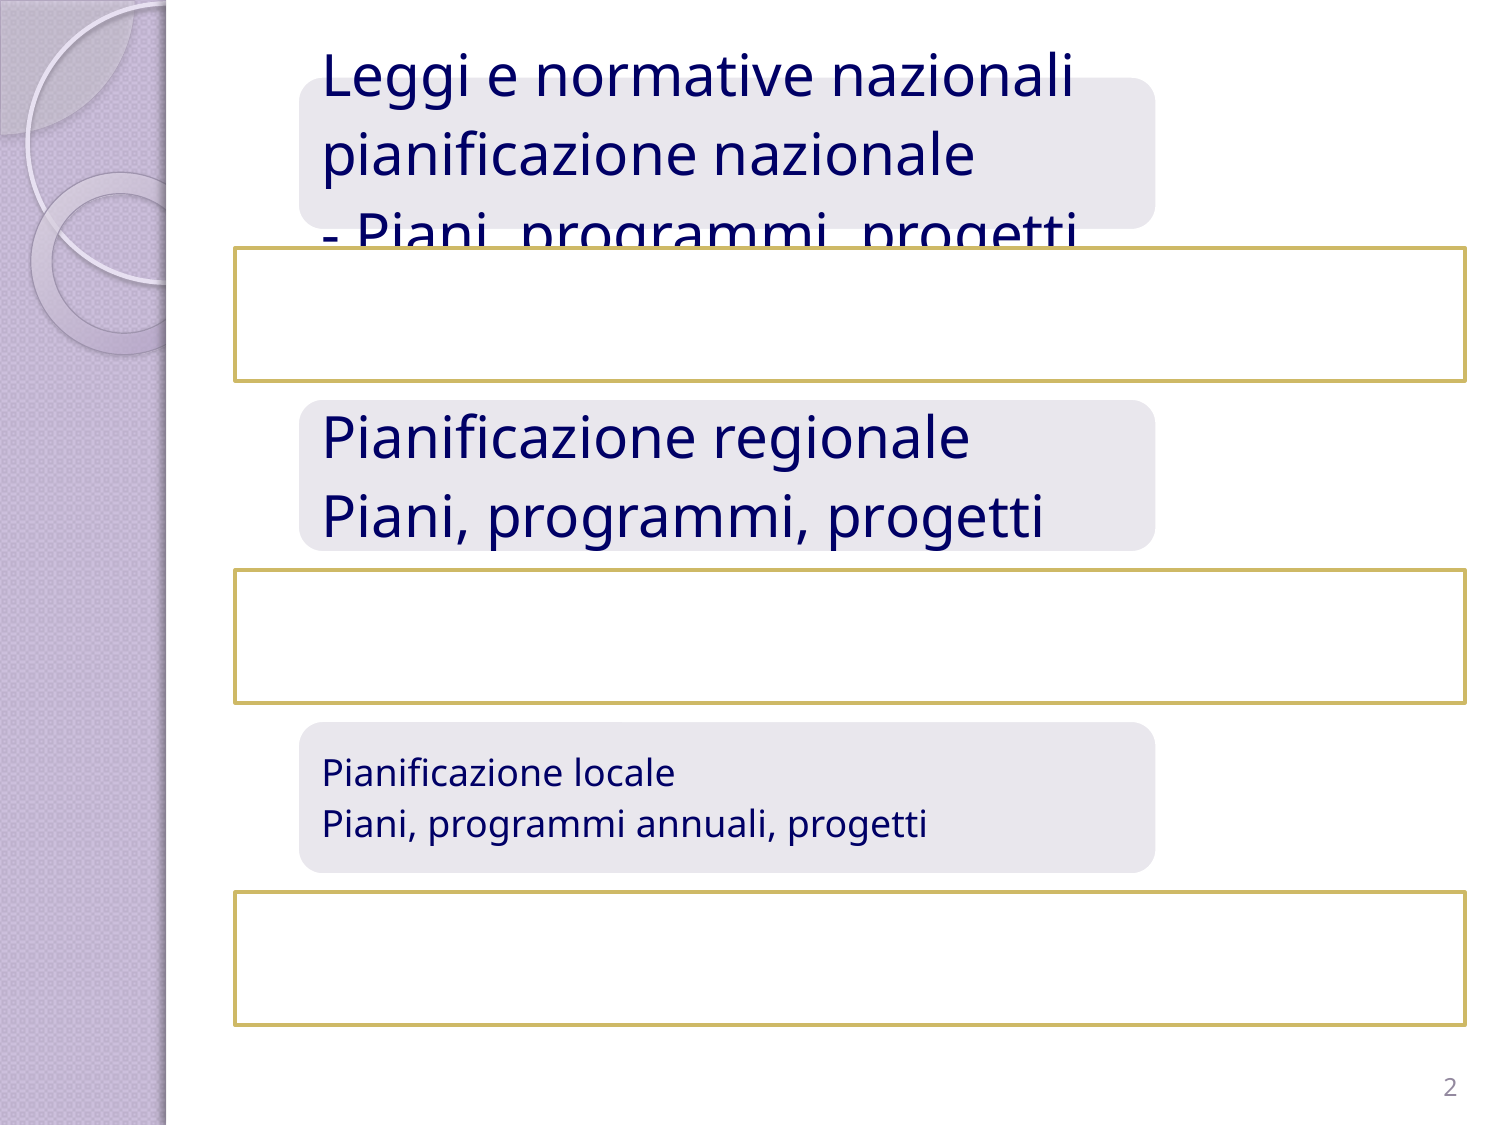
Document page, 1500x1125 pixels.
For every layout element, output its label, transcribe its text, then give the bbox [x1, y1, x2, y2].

slide_number 2 [1413, 1034, 1488, 1113]
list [235, 58, 1465, 1026]
